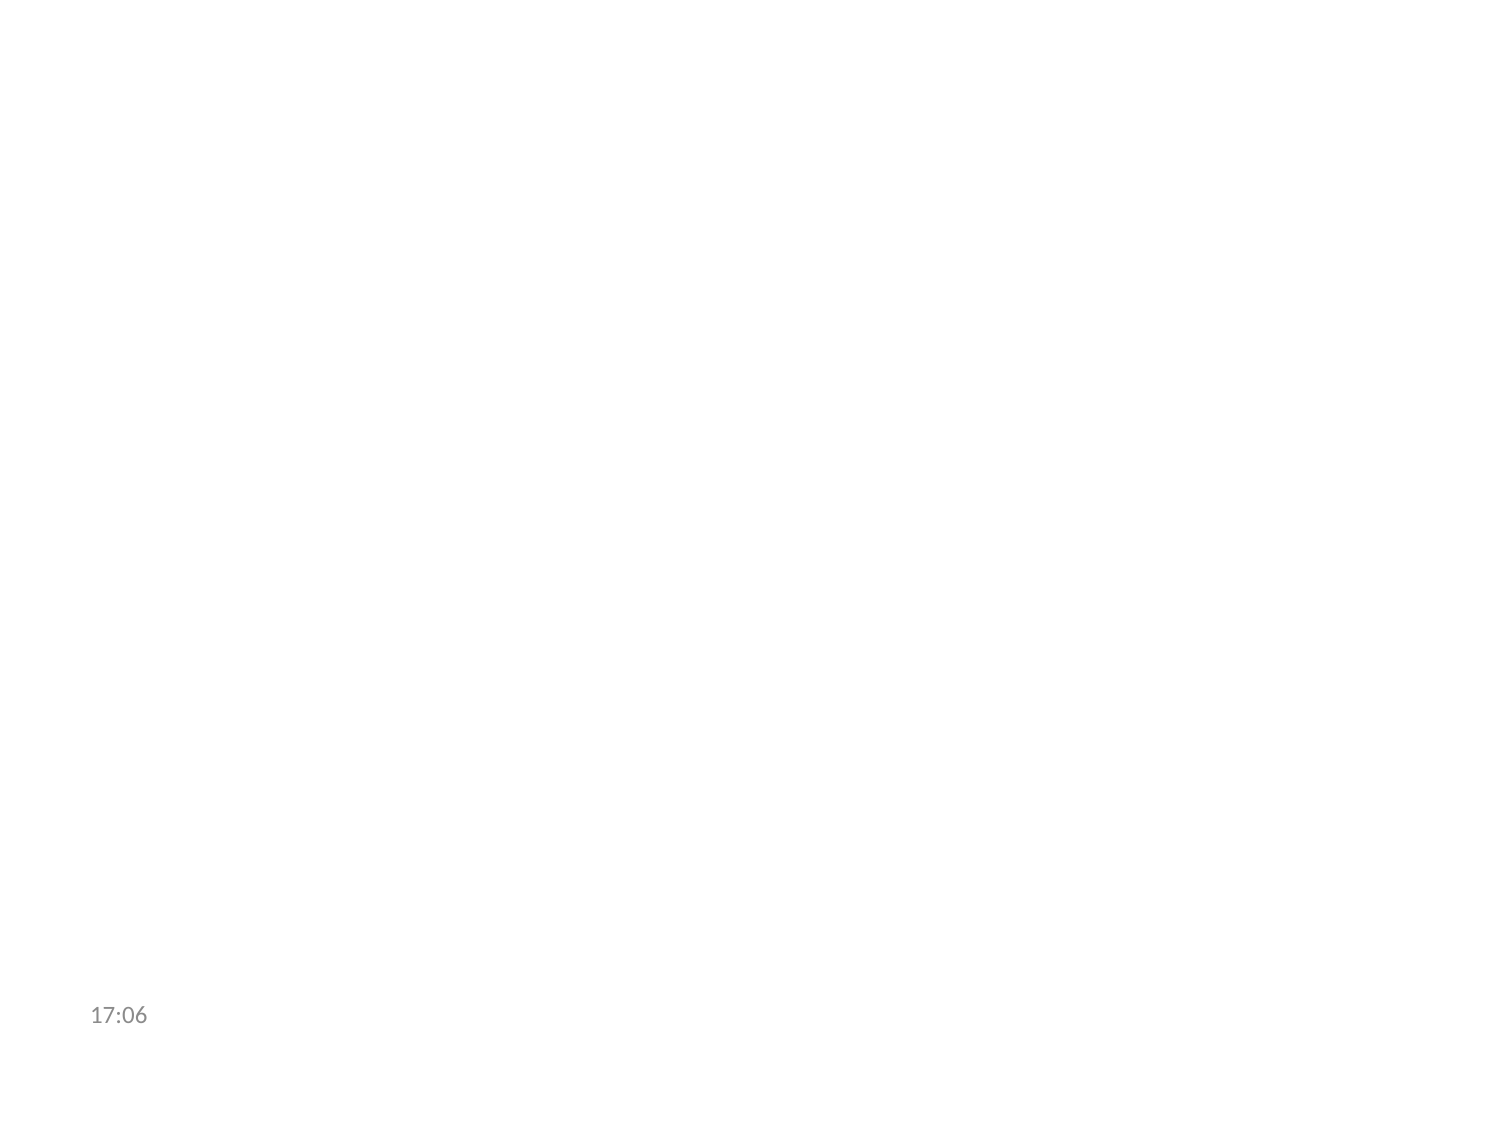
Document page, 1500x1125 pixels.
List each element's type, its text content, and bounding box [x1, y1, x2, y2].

text_box 15:35 [75, 983, 425, 1044]
